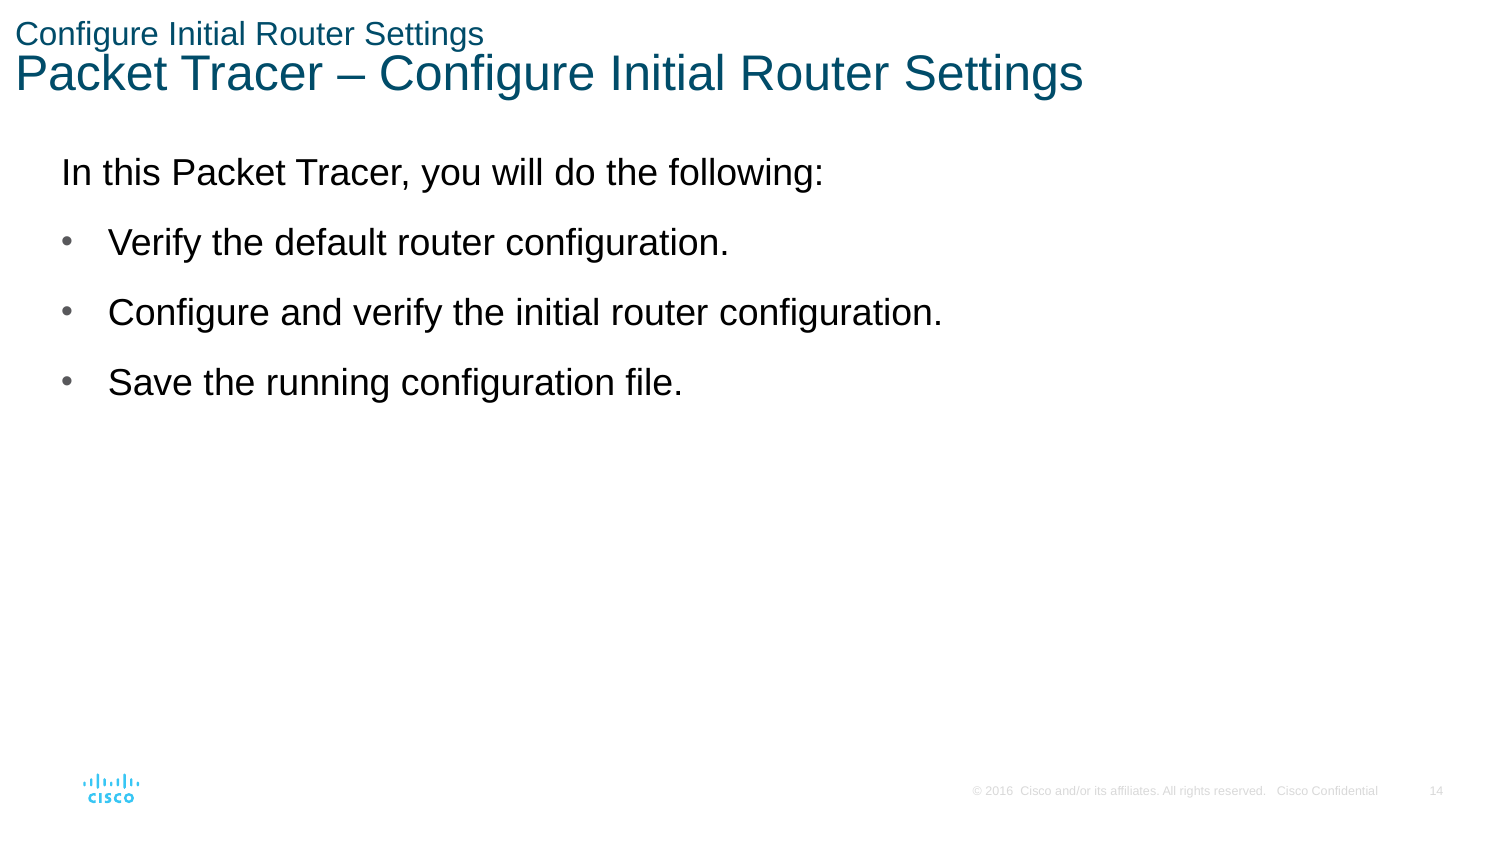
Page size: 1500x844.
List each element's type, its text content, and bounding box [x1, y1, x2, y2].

list In this Packet Tracer, you will do the following: Verify the default router configuration. Configure and verify the initial router configuration. Save the running configuration file. [46, 140, 1329, 547]
title Configure Initial Router Settings Packet Tracer – Configure Initial Router Settings [0, 0, 1369, 121]
